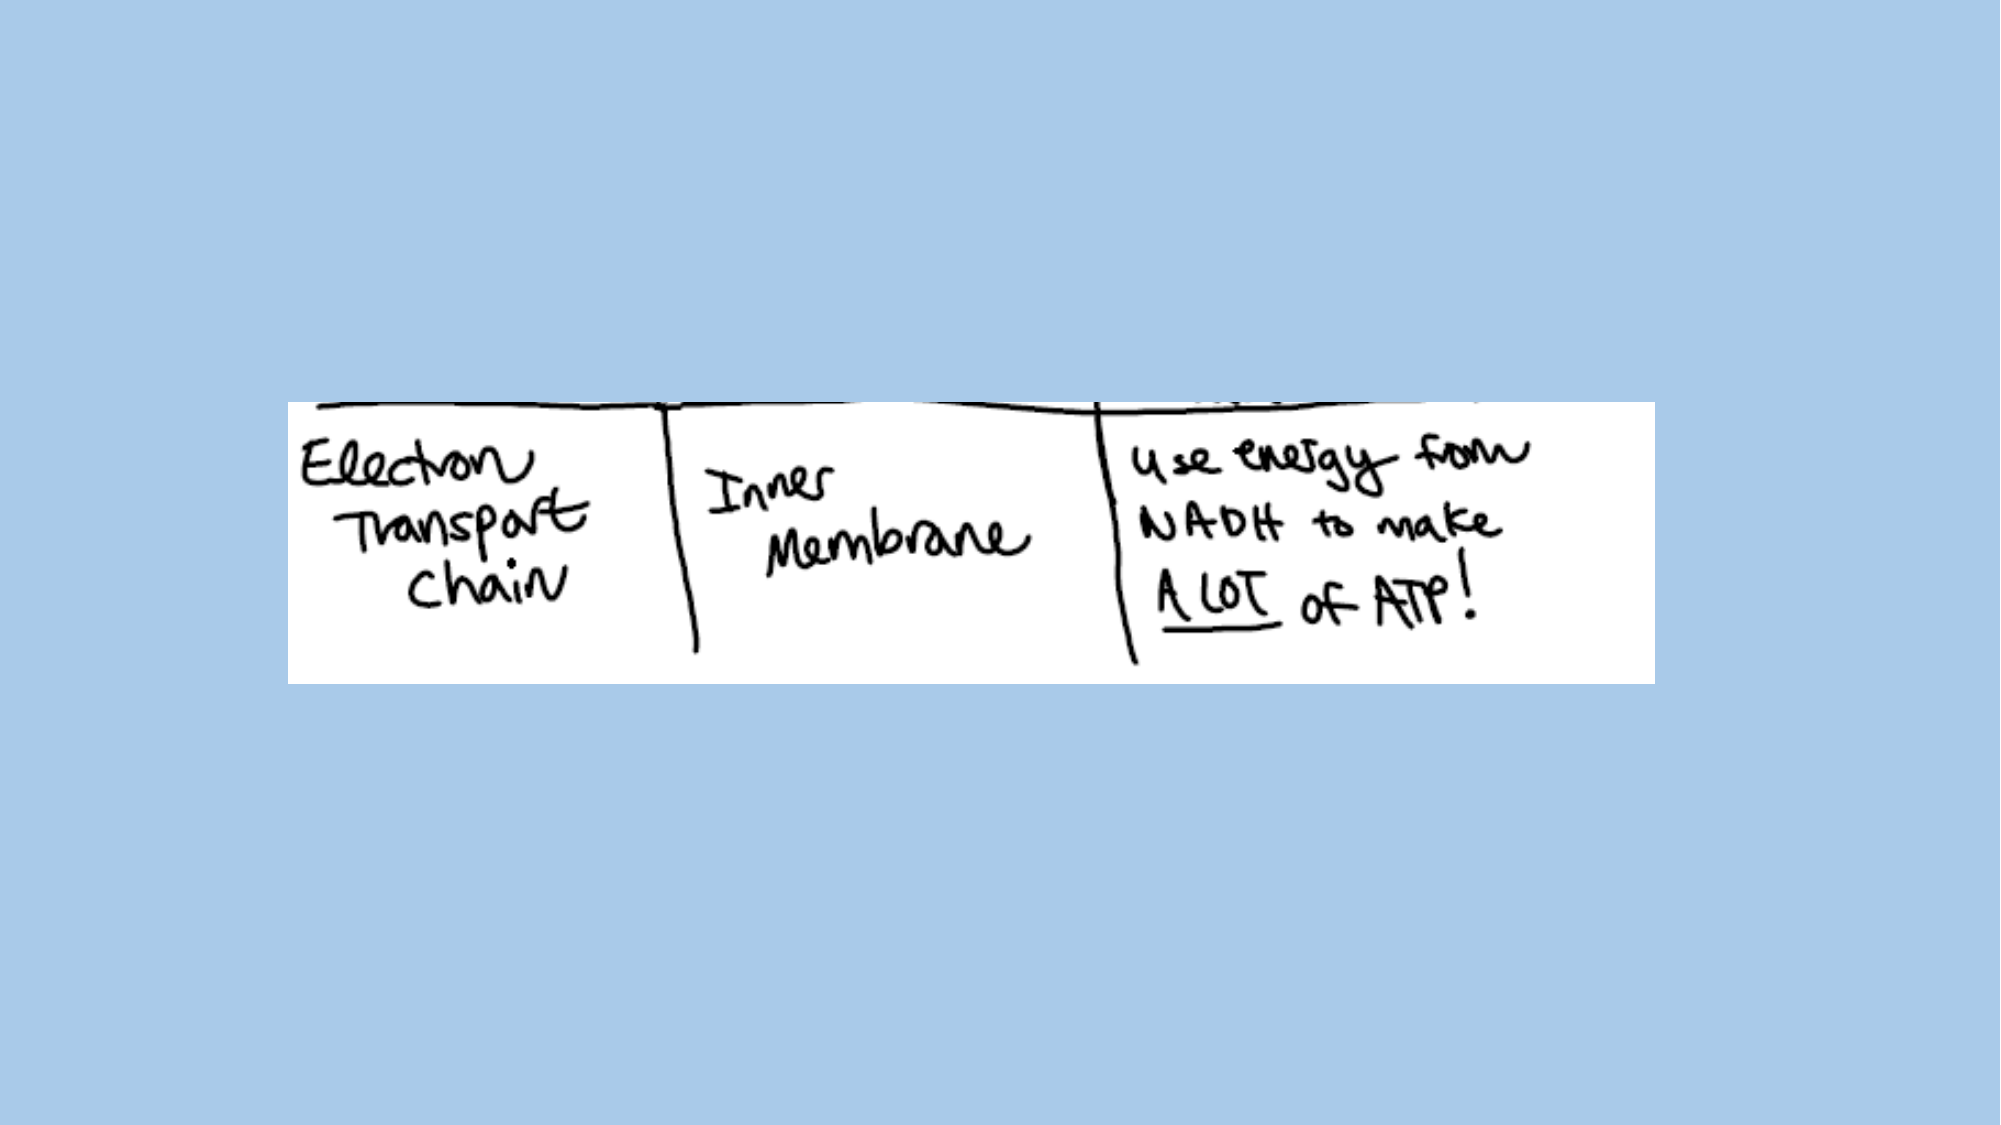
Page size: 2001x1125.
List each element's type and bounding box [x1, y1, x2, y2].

picture [287, 402, 1655, 684]
